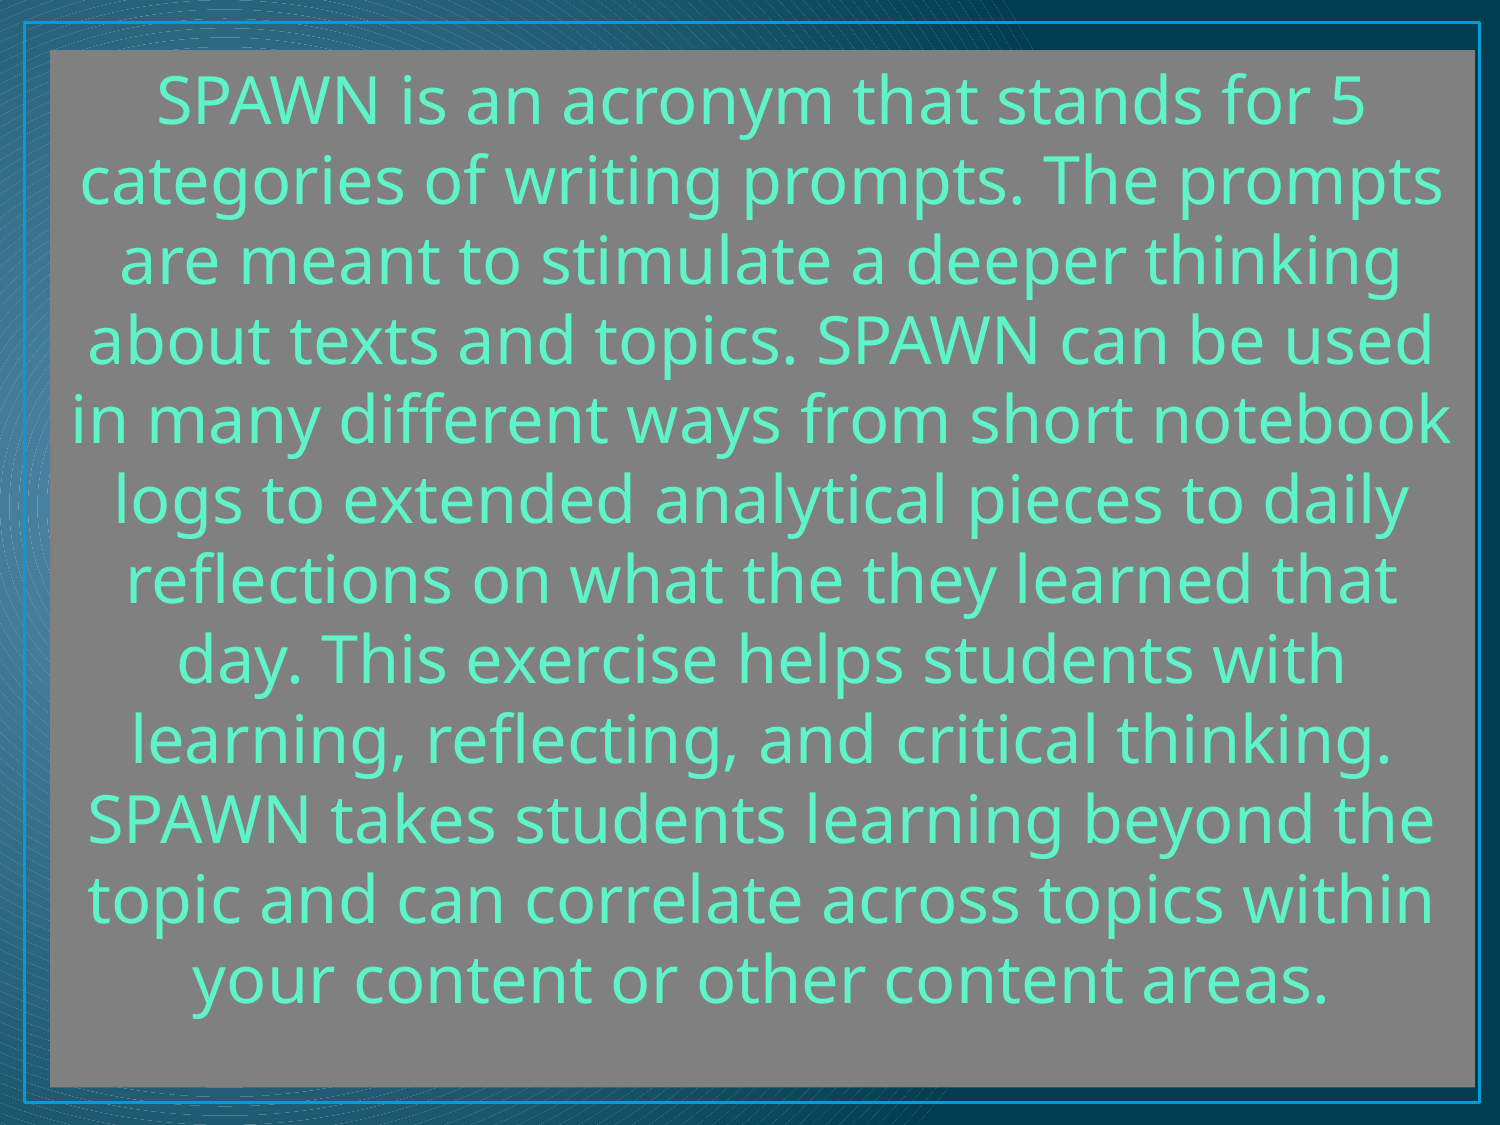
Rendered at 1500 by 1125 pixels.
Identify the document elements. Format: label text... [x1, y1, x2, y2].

list SPAWN is an acronym that stands for 5 categories of writing prompts. The prompts are meant to stimulate a deeper thinking about texts and topics. SPAWN can be used in many different ways from short notebook logs to extended analytical pieces to daily reflections on what the they learned that day. This exercise helps students with learning, reflecting, and critical thinking. SPAWN takes students learning beyond the topic and can correlate across topics within your content or other content areas. [50, 50, 1475, 1088]
